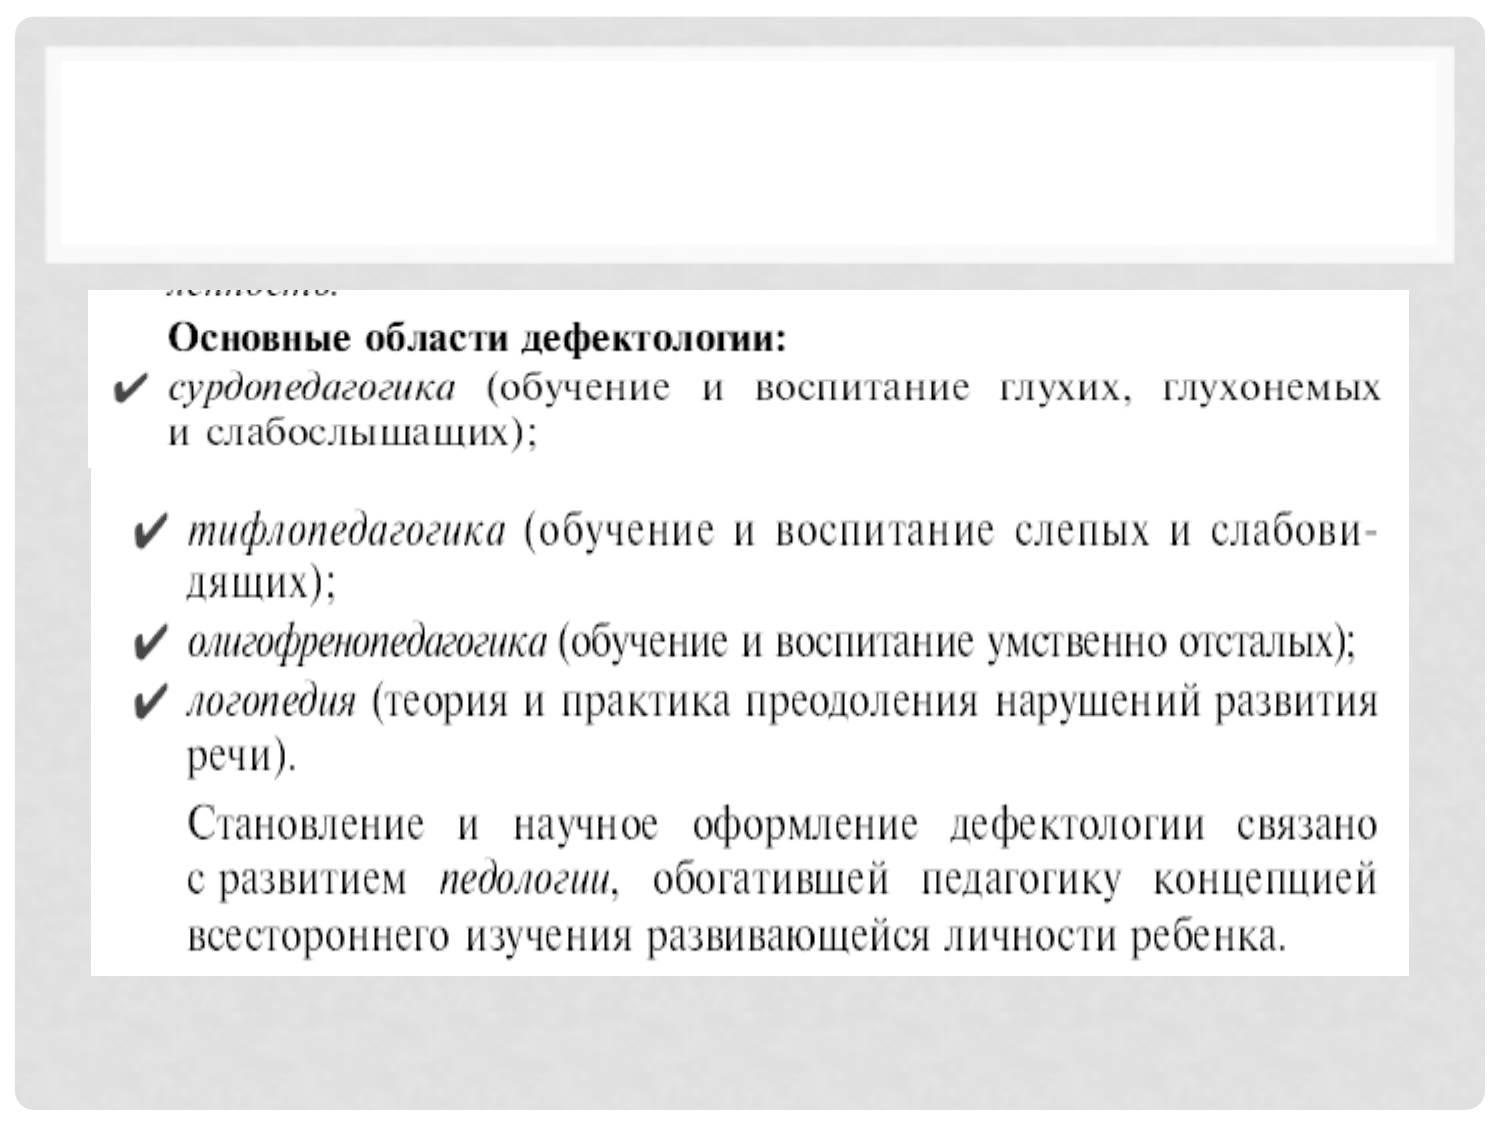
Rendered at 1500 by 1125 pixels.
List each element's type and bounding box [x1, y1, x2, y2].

picture [88, 290, 1409, 469]
list [91, 467, 1409, 977]
